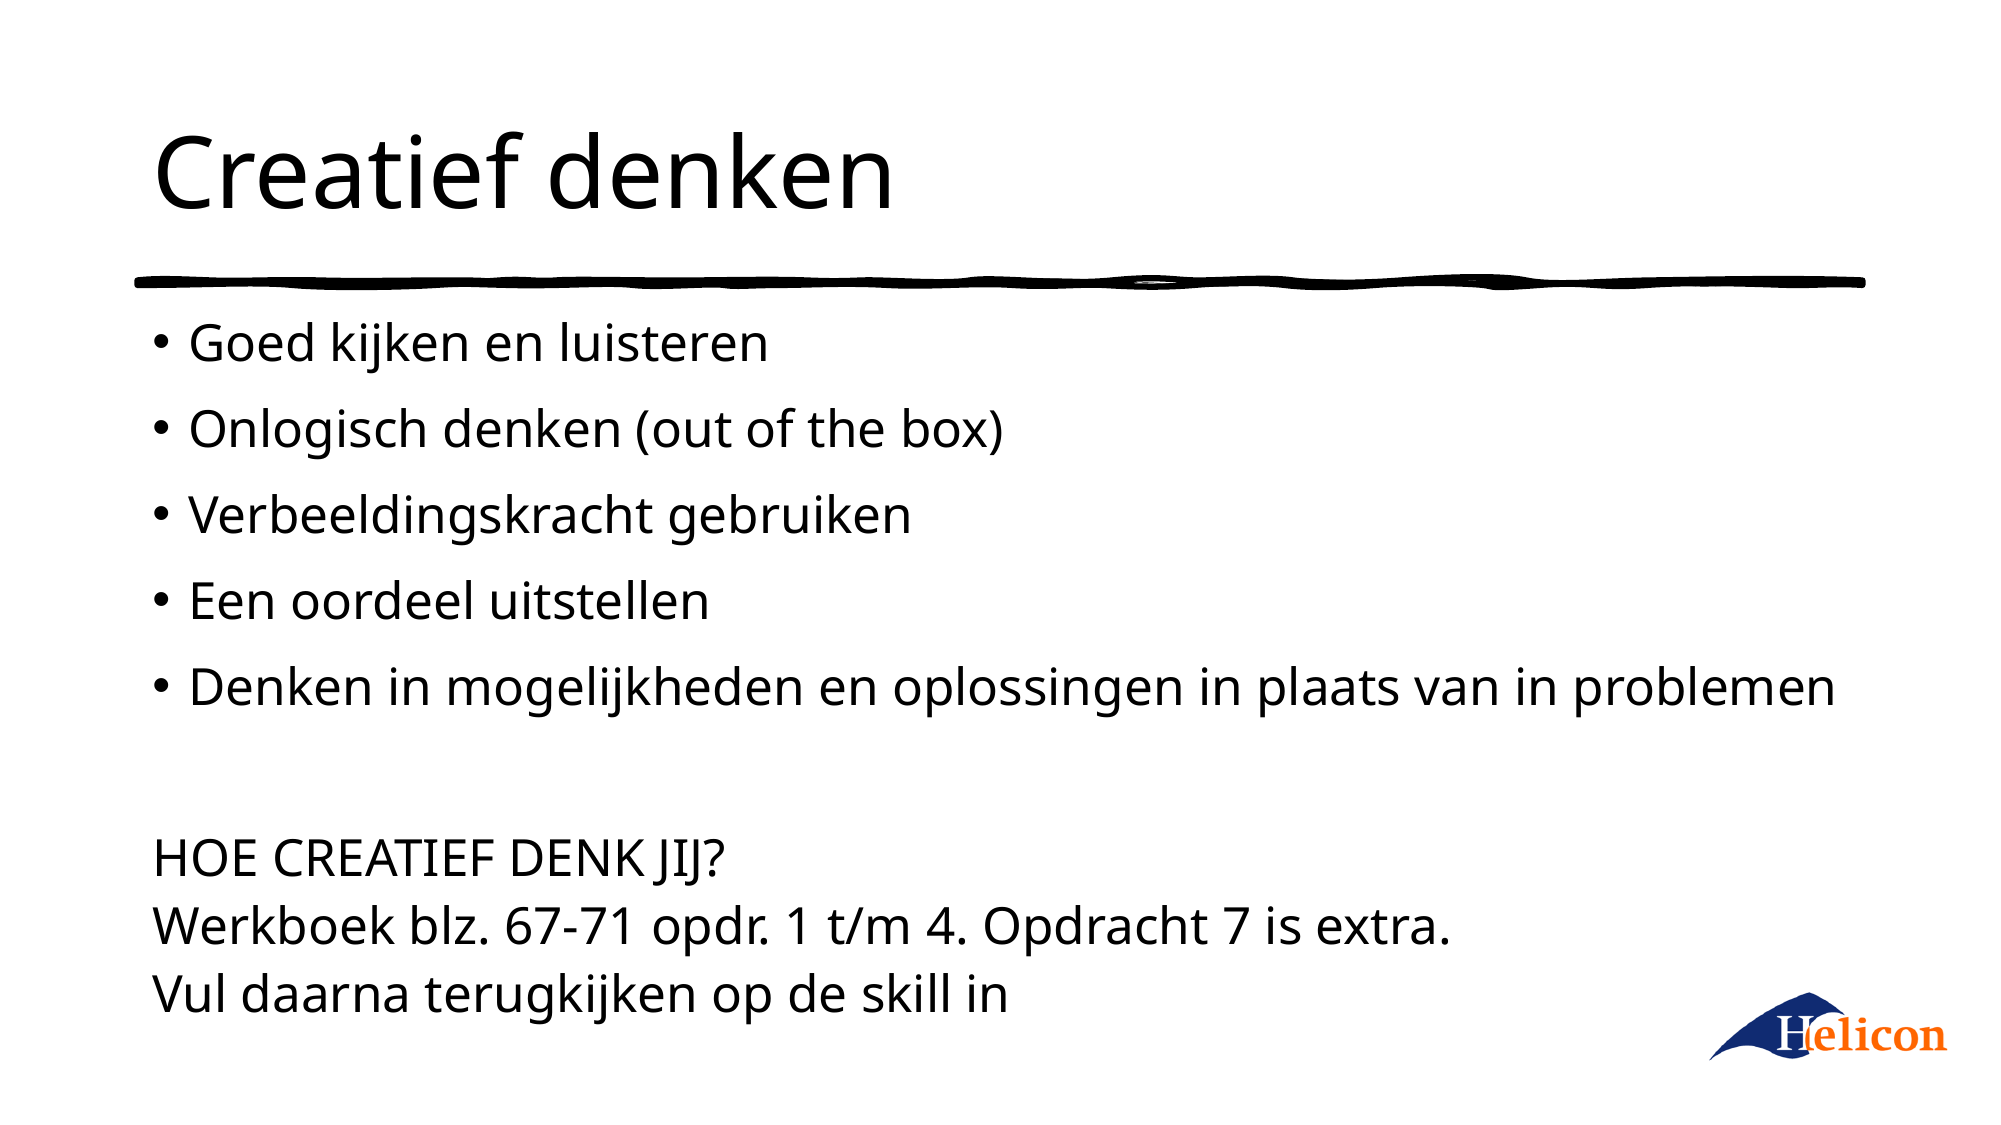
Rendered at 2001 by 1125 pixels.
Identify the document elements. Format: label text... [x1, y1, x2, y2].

title Creatief denken [137, 59, 1863, 278]
list Goed kijken en luisteren Onlogisch denken (out of the box) Verbeeldingskracht gebruiken Een oordeel uitstellen Denken in mogelijkheden en oplossingen in plaats van in problemen HOE CREATIEF DENK JIJ? Werkboek blz. 67-71 opdr. 1 t/m 4. Opdracht 7 is extra. Vul daarna terugkijken op de skill in [137, 296, 1863, 1044]
picture [1671, 952, 2000, 1125]
